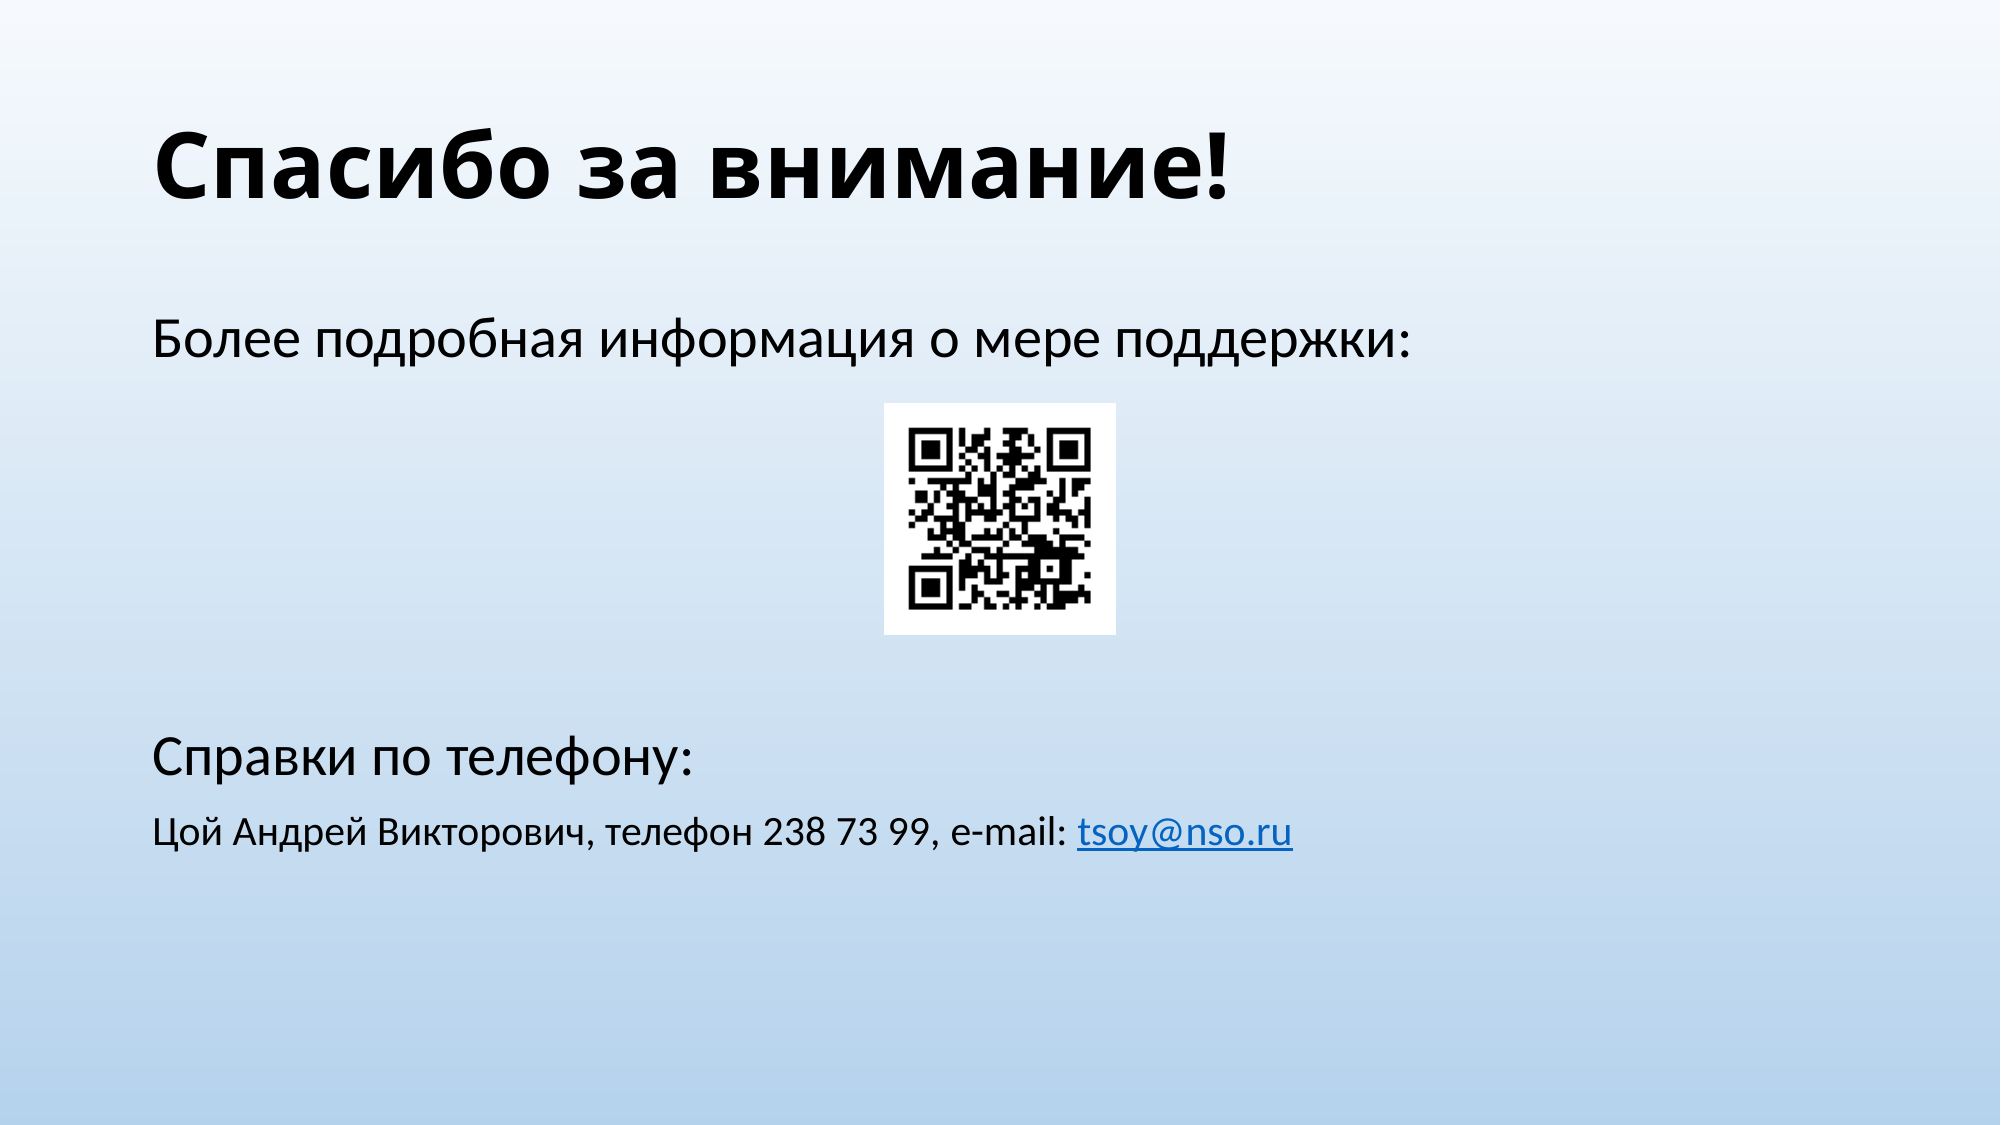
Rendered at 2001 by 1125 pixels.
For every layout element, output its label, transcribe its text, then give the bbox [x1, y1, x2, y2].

picture [884, 403, 1116, 635]
list Более подробная информация о мере поддержки: Справки по телефону: Цой Андрей Викторович, телефон 238 73 99, e-mail: tsoy@nso.ru [137, 299, 1863, 1014]
title Спасибо за внимание! [137, 59, 1863, 278]
